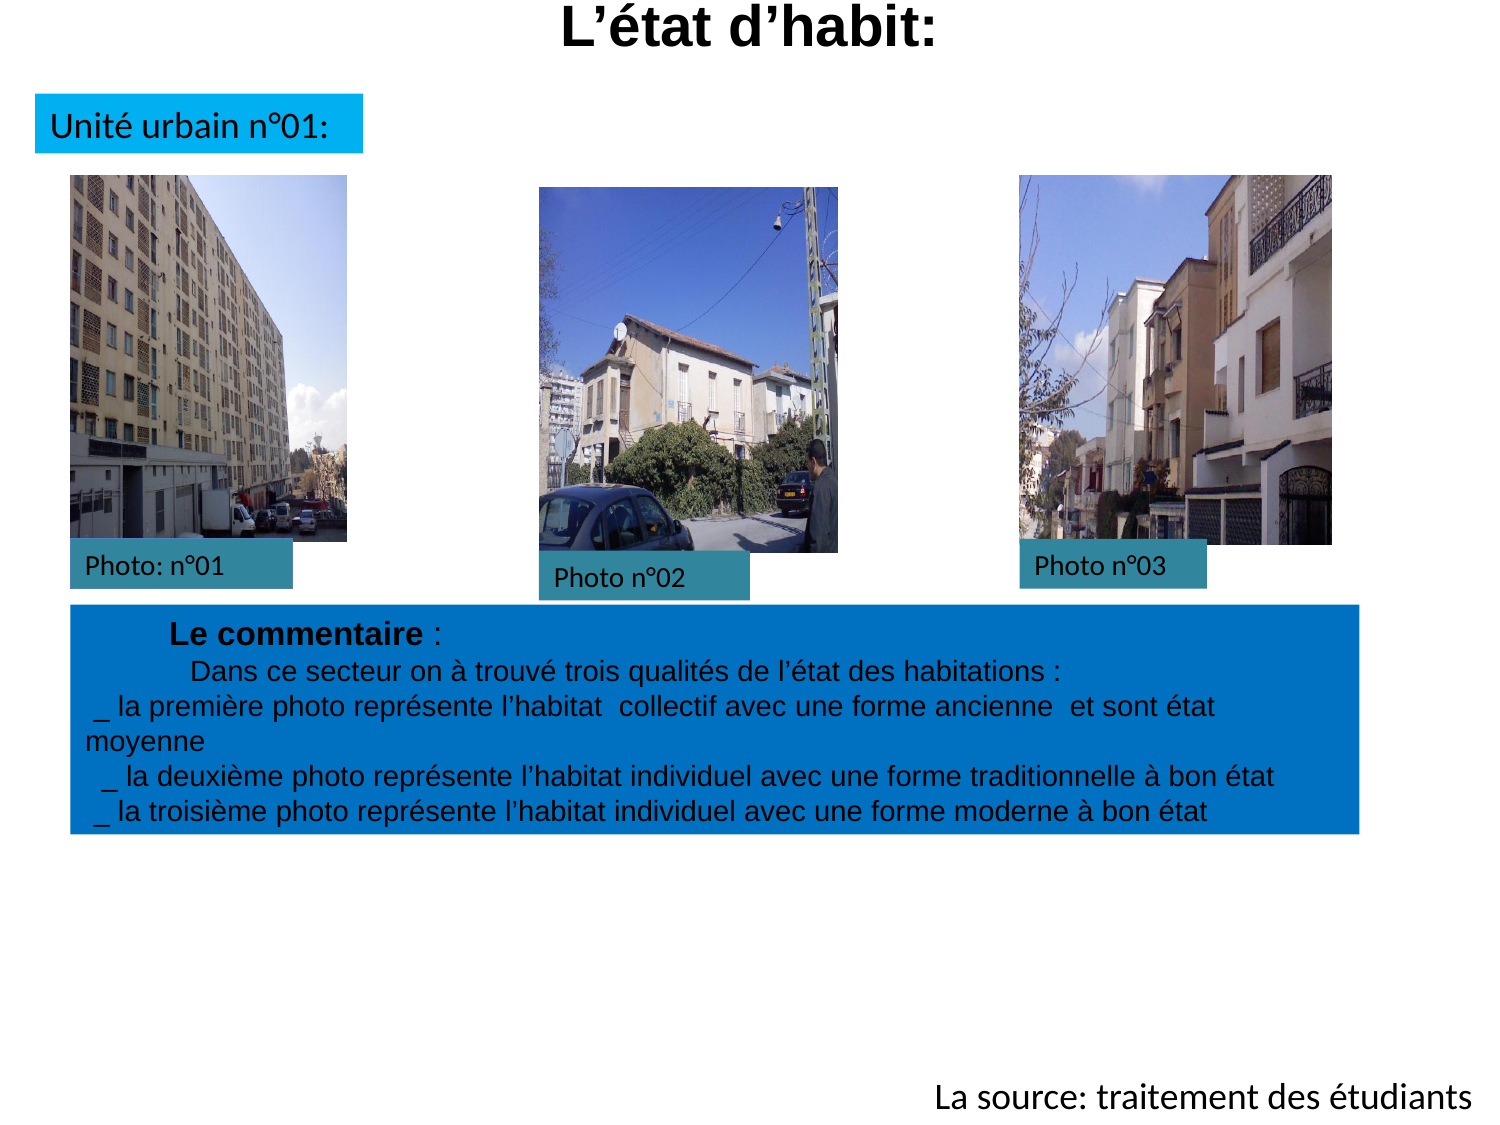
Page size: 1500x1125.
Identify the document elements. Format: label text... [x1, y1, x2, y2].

text_box Photo n°02 [538, 562, 750, 601]
text_box L’état d’habit: [545, 0, 955, 95]
text_box Photo n°03 [1019, 551, 1207, 589]
text_box Photo: n°01 [70, 548, 293, 589]
picture [70, 175, 348, 542]
text_box Le commentaire : Dans ce secteur on à trouvé trois qualités de l’état des habitations : _ la première photo représente l’habitat collectif avec une forme ancienne et sont état moyenne _ la deuxième photo représente l’habitat individuel avec une forme traditionnelle à bon état _ la troisième photo représente l’habitat individuel avec une forme moderne à bon état [70, 604, 1360, 835]
picture [1019, 175, 1333, 545]
picture [538, 187, 838, 554]
text_box Unité urbain n°01: [35, 93, 364, 154]
text_box La source: traitement des étudiants [919, 1064, 1497, 1125]
